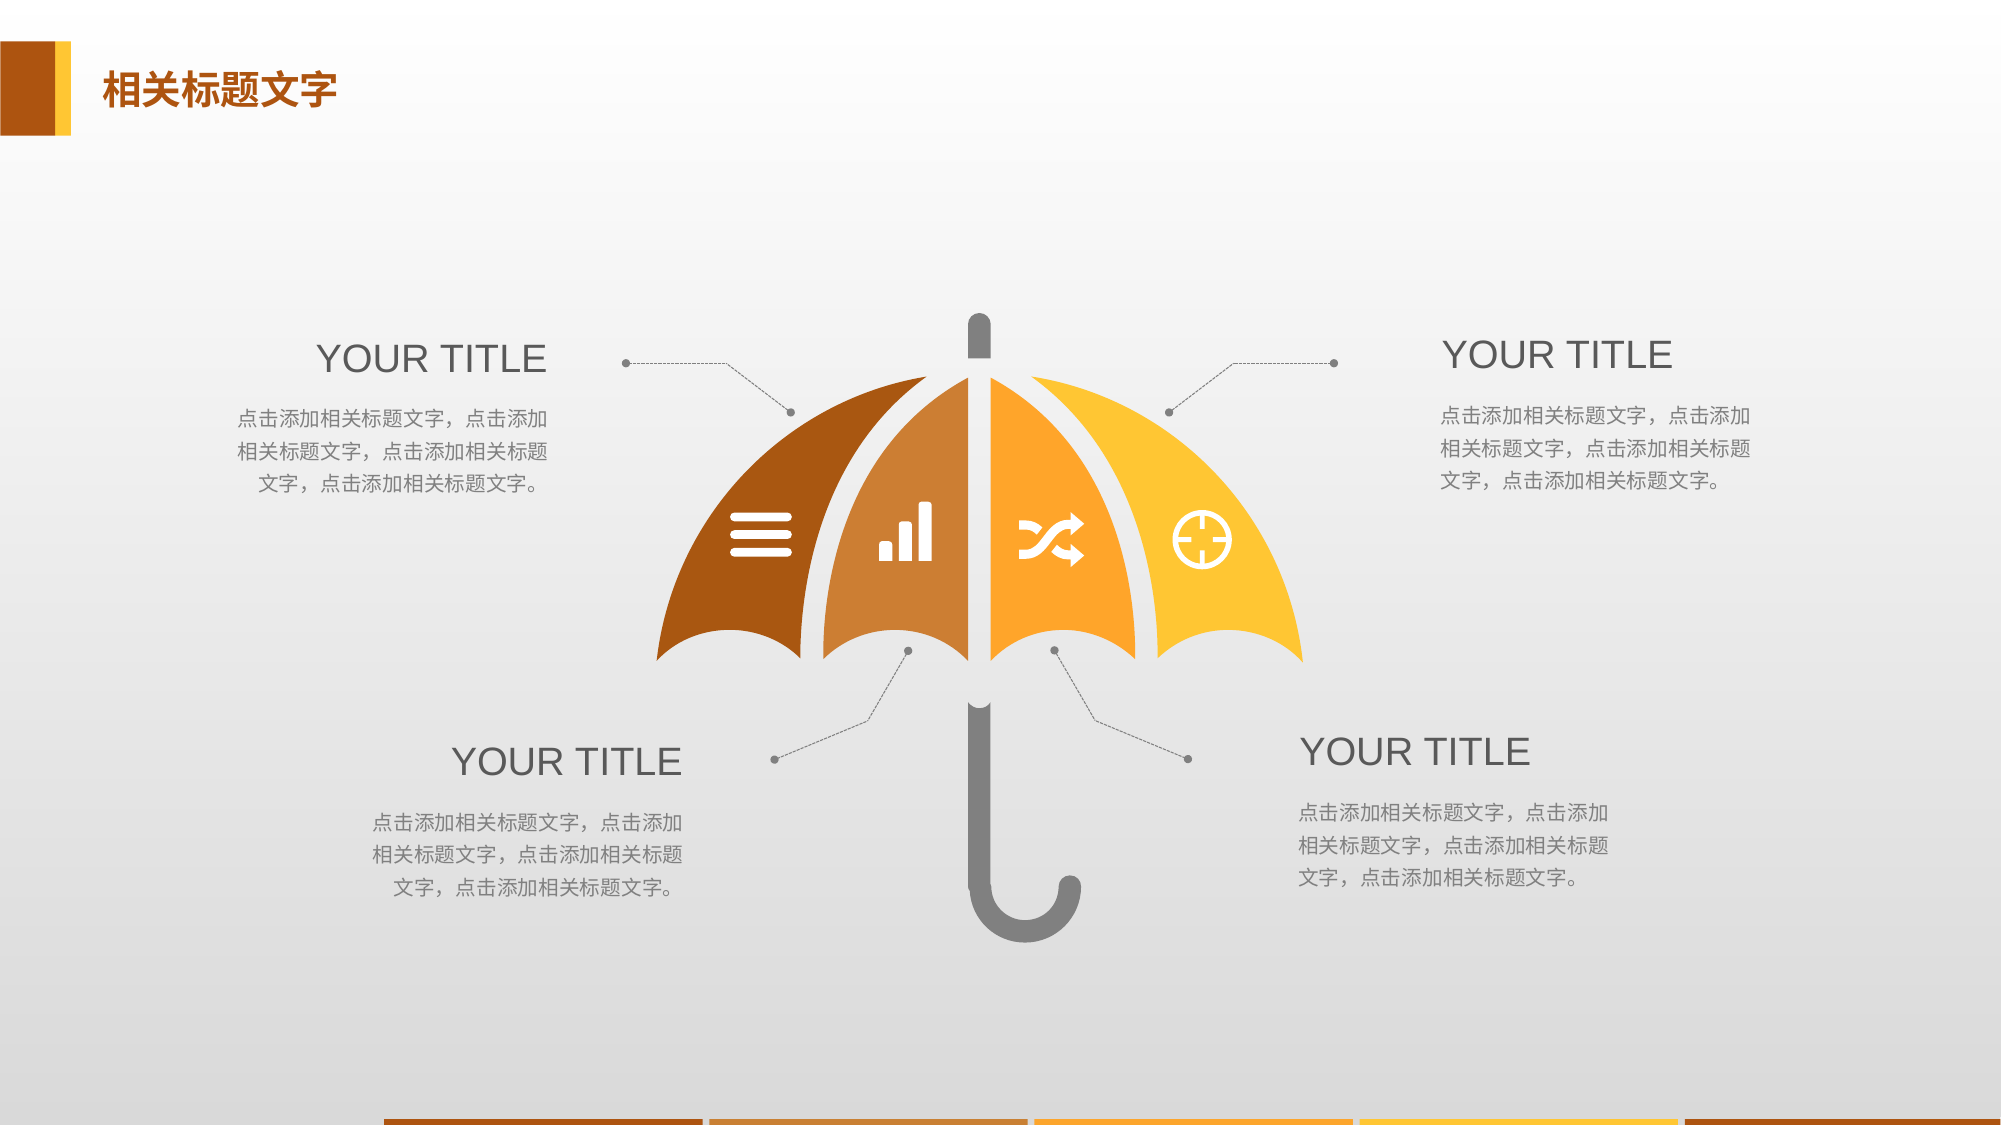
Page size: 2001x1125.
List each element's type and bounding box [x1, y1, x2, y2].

text_box [0, 41, 2001, 1125]
